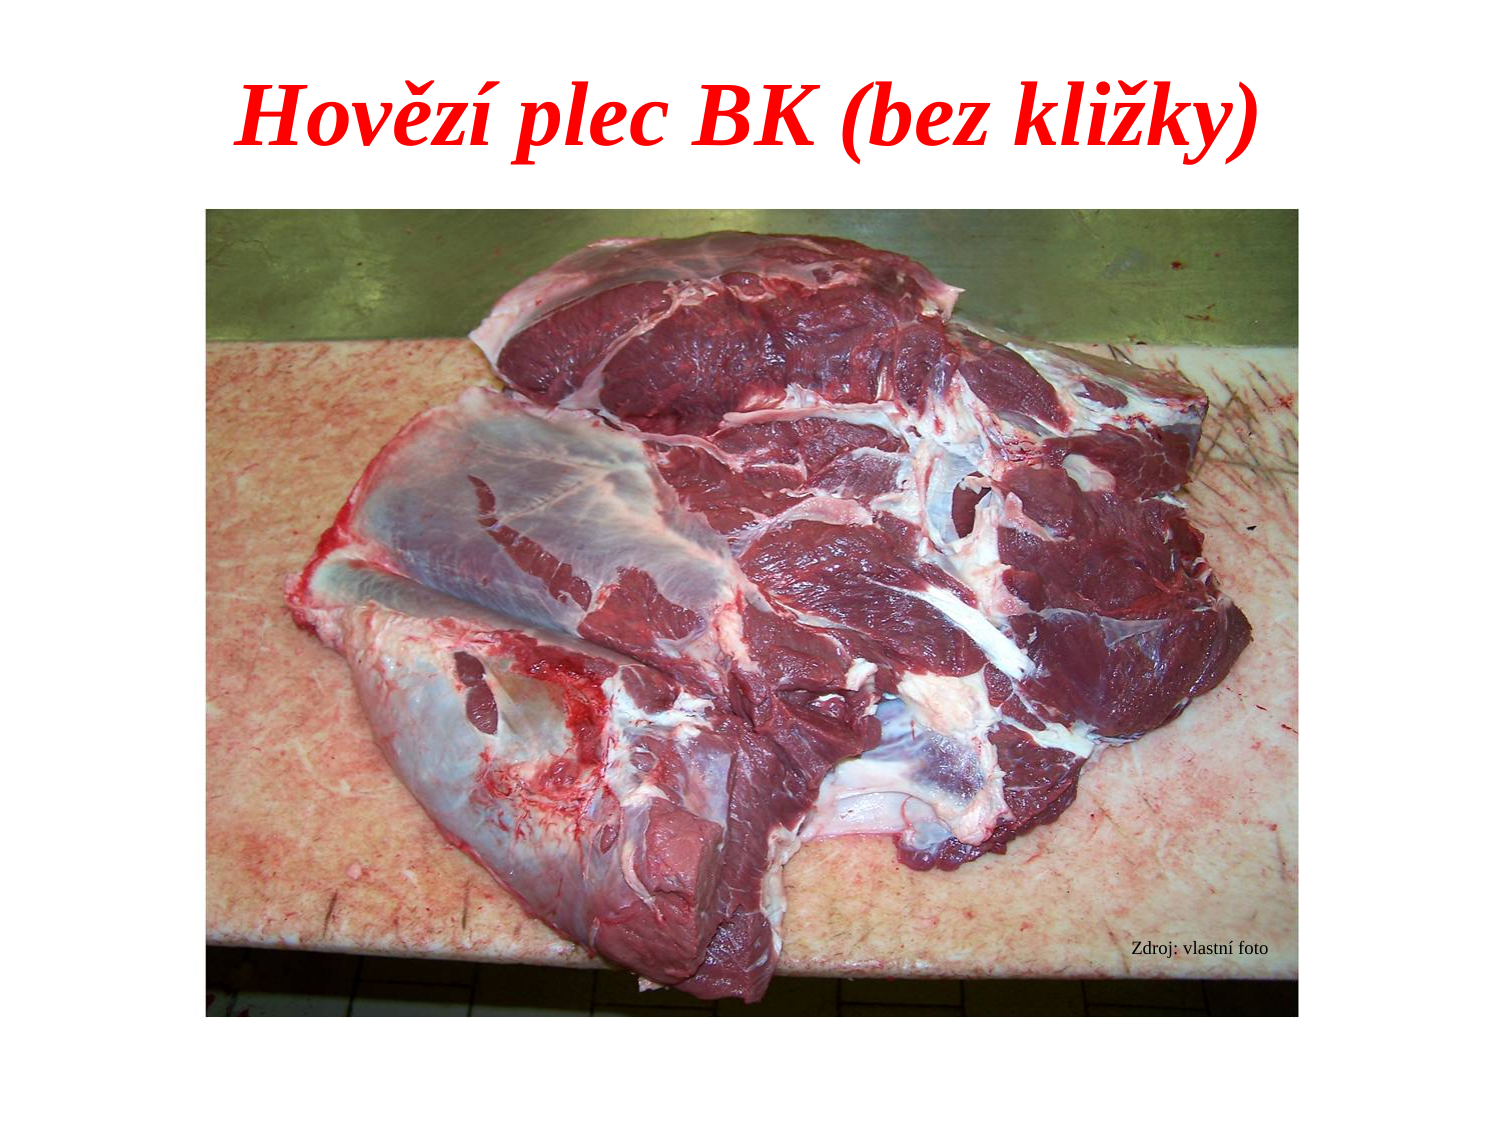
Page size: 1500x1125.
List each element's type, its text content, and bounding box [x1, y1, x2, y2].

title Hovězí plec BK (bez kližky) [75, 45, 1425, 173]
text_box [194, 207, 1307, 1019]
